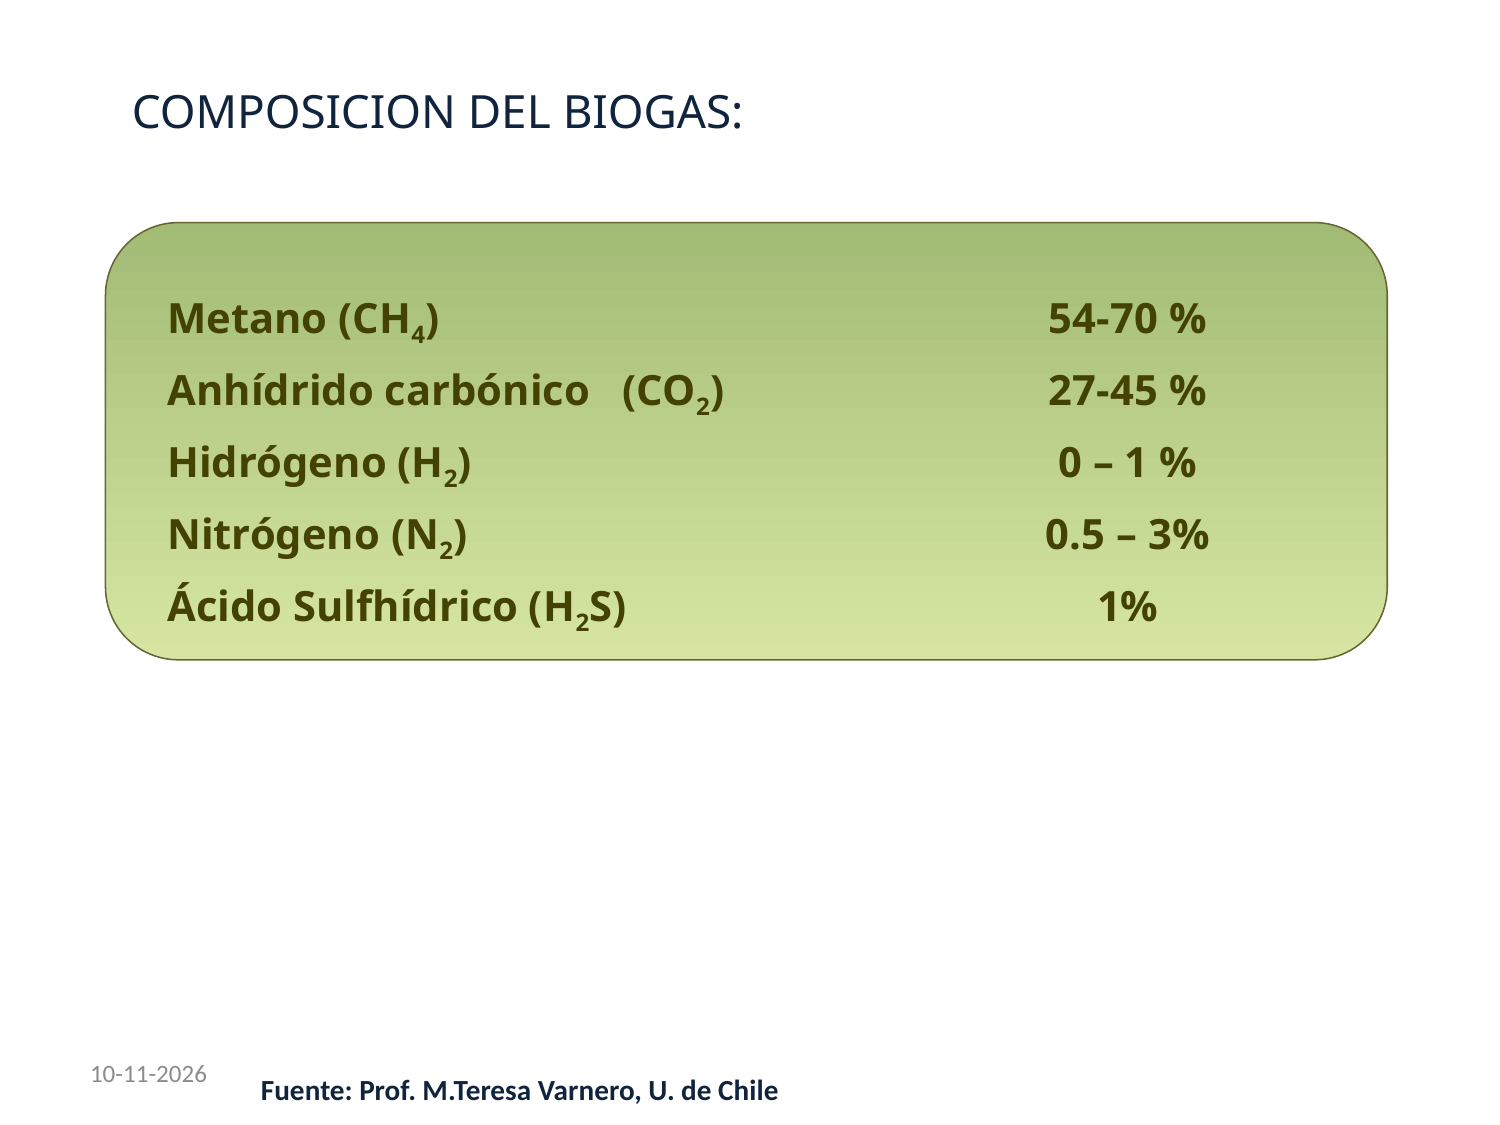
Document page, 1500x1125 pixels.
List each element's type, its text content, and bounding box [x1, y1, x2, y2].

table_header 54-70 % [749, 281, 1346, 353]
table_cell 1% [749, 569, 1346, 641]
table_cell Ácido Sulfhídrico (H2S) [152, 569, 749, 641]
table_cell 27-45 % [749, 353, 1346, 425]
text_box Fuente: Prof. M.Teresa Varnero, U. de Chile [246, 1064, 1231, 1114]
table_cell Nitrógeno (N2) [152, 497, 749, 569]
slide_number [75, 1042, 425, 1103]
text_box COMPOSICION DEL BIOGAS: [117, 82, 1370, 147]
table_cell 0 – 1 % [749, 425, 1346, 497]
table_cell Hidrógeno (H2) [152, 425, 749, 497]
text_box [105, 222, 1388, 660]
table_header Metano (CH4) [152, 281, 749, 353]
table_cell Anhídrido carbónico (CO2) [152, 353, 749, 425]
table_cell 0.5 – 3% [749, 497, 1346, 569]
